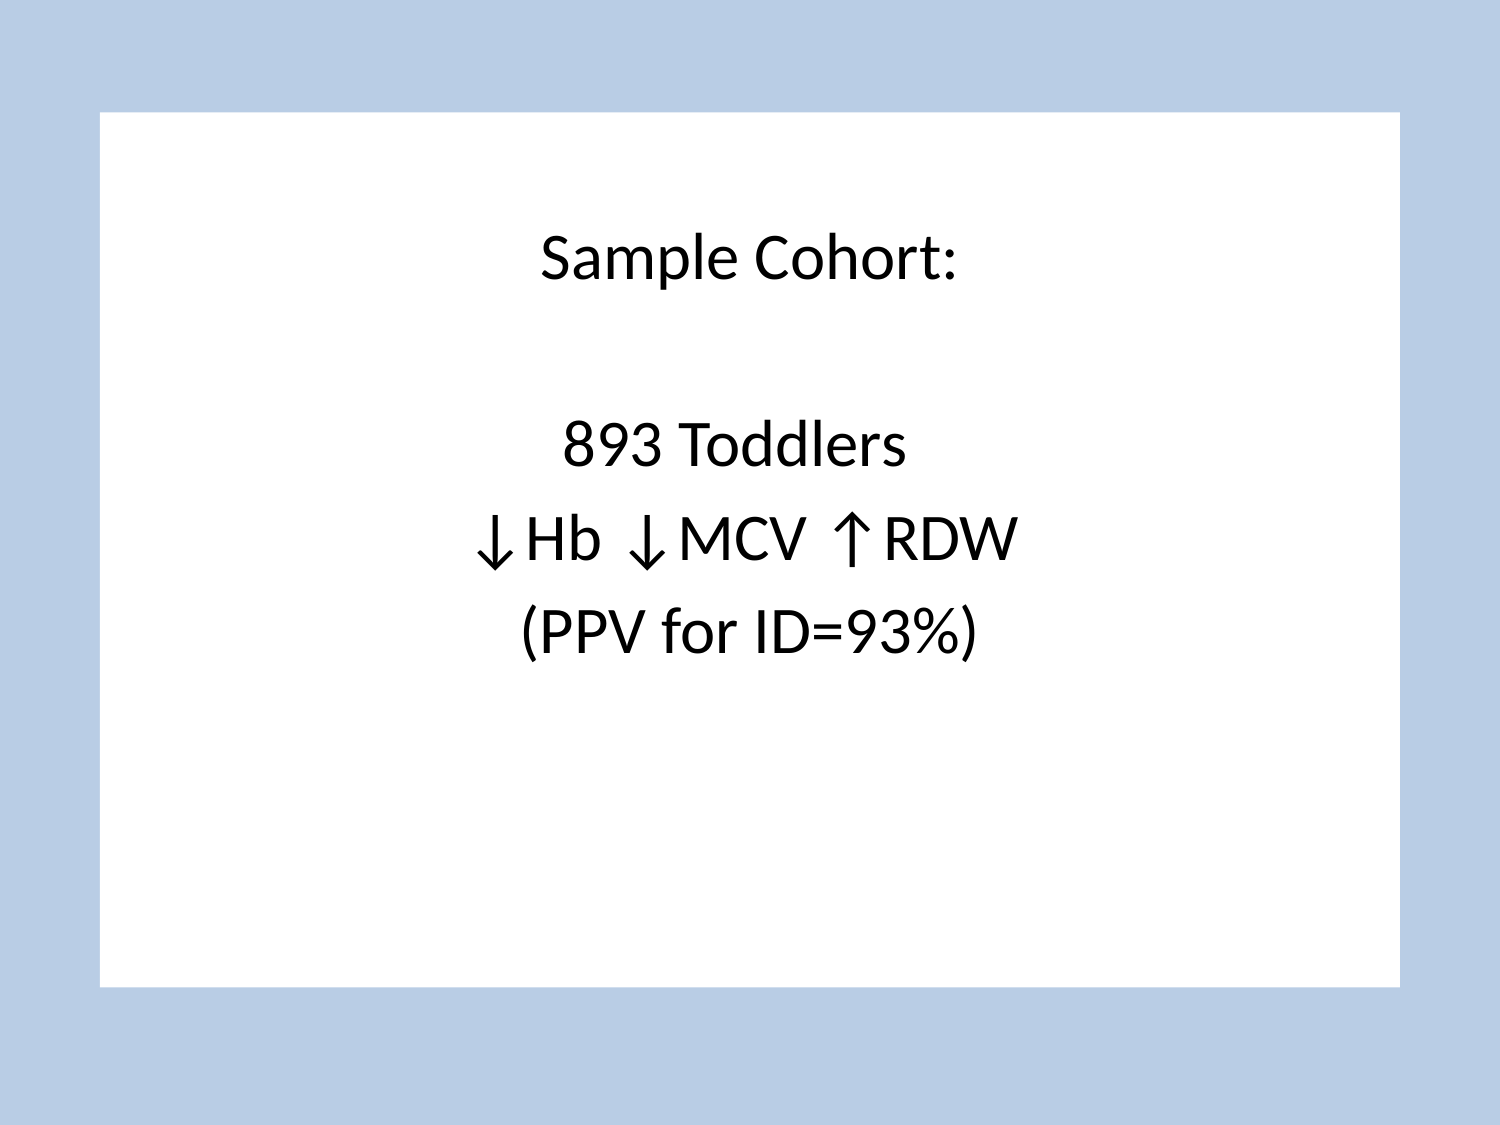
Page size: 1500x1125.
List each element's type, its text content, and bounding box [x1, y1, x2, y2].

subtitle Sample Cohort: 893 Toddlers ↓Hb ↓MCV ↑RDW (PPV for ID=93%) [99, 112, 1400, 988]
